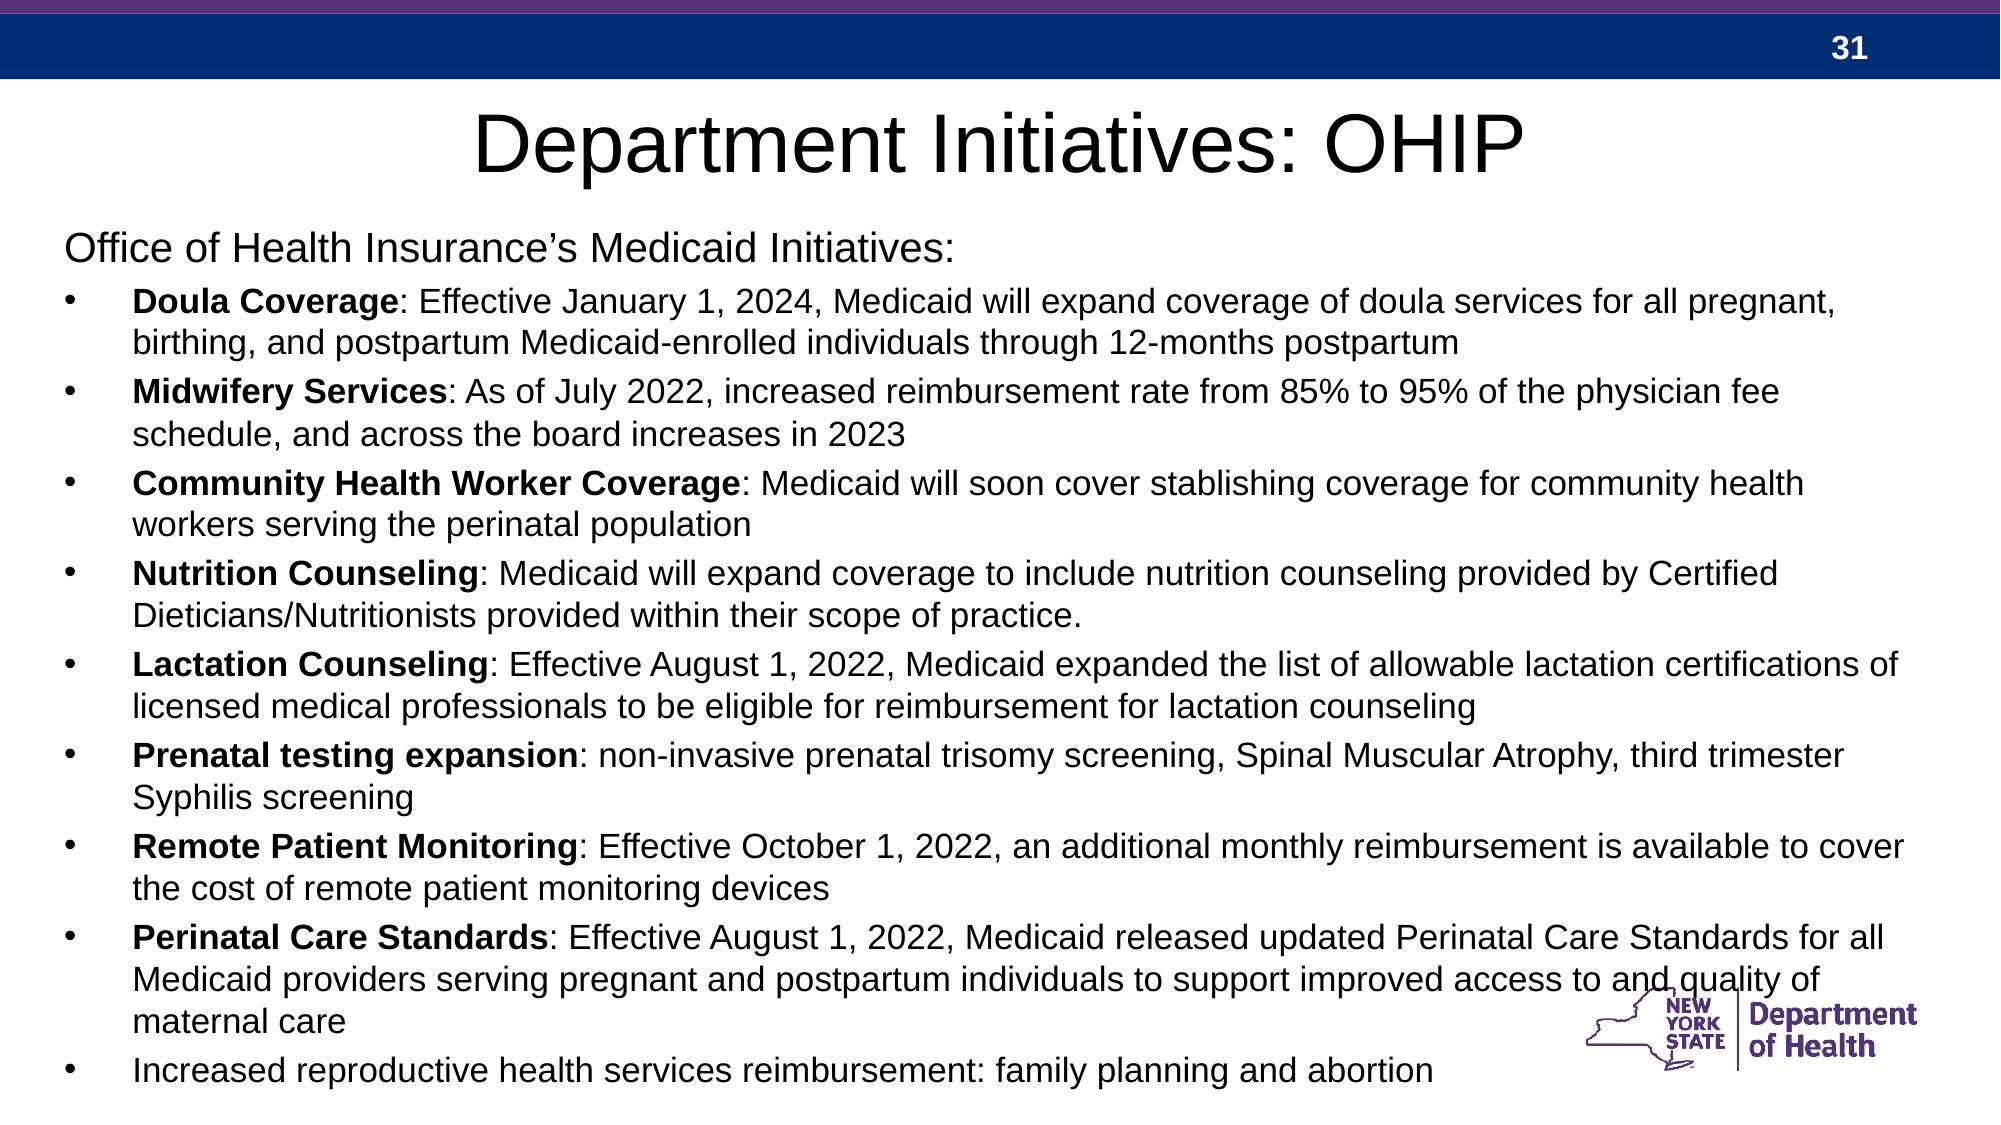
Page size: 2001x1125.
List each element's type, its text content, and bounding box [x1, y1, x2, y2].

title Department Initiatives: OHIP [99, 45, 1900, 210]
list Office of Health Insurance’s Medicaid Initiatives: Doula Coverage: Effective January 1, 2024, Medicaid will expand coverage of doula services for all pregnant, birthing, and postpartum Medicaid-enrolled individuals through 12-months postpartum Midwifery Services: As of July 2022, increased reimbursement rate from 85% to 95% of the physician fee schedule, and across the board increases in 2023 Community Health Worker Coverage: Medicaid will soon cover stablishing coverage for community health workers serving the perinatal population Nutrition Counseling: Medicaid will expand coverage to include nutrition counseling provided by Certified Dieticians/Nutritionists provided within their scope of practice. Lactation Counseling: Effective August 1, 2022, Medicaid expanded the list of allowable lactation certifications of licensed medical professionals to be eligible for reimbursement for lactation counseling Prenatal testing expansion: non-invasive prenatal trisomy screening, Spinal Muscular Atrophy, third trimester Syphilis screening Remote Patient Monitoring: Effective October 1, 2022, an additional monthly reimbursement is available to cover the cost of remote patient monitoring devices Perinatal Care Standards: Effective August 1, 2022, Medicaid released updated Perinatal Care Standards for all Medicaid providers serving pregnant and postpartum individuals to support improved access to and quality of maternal care Increased reproductive health services reimbursement: family planning and abortion [44, 210, 1956, 1107]
